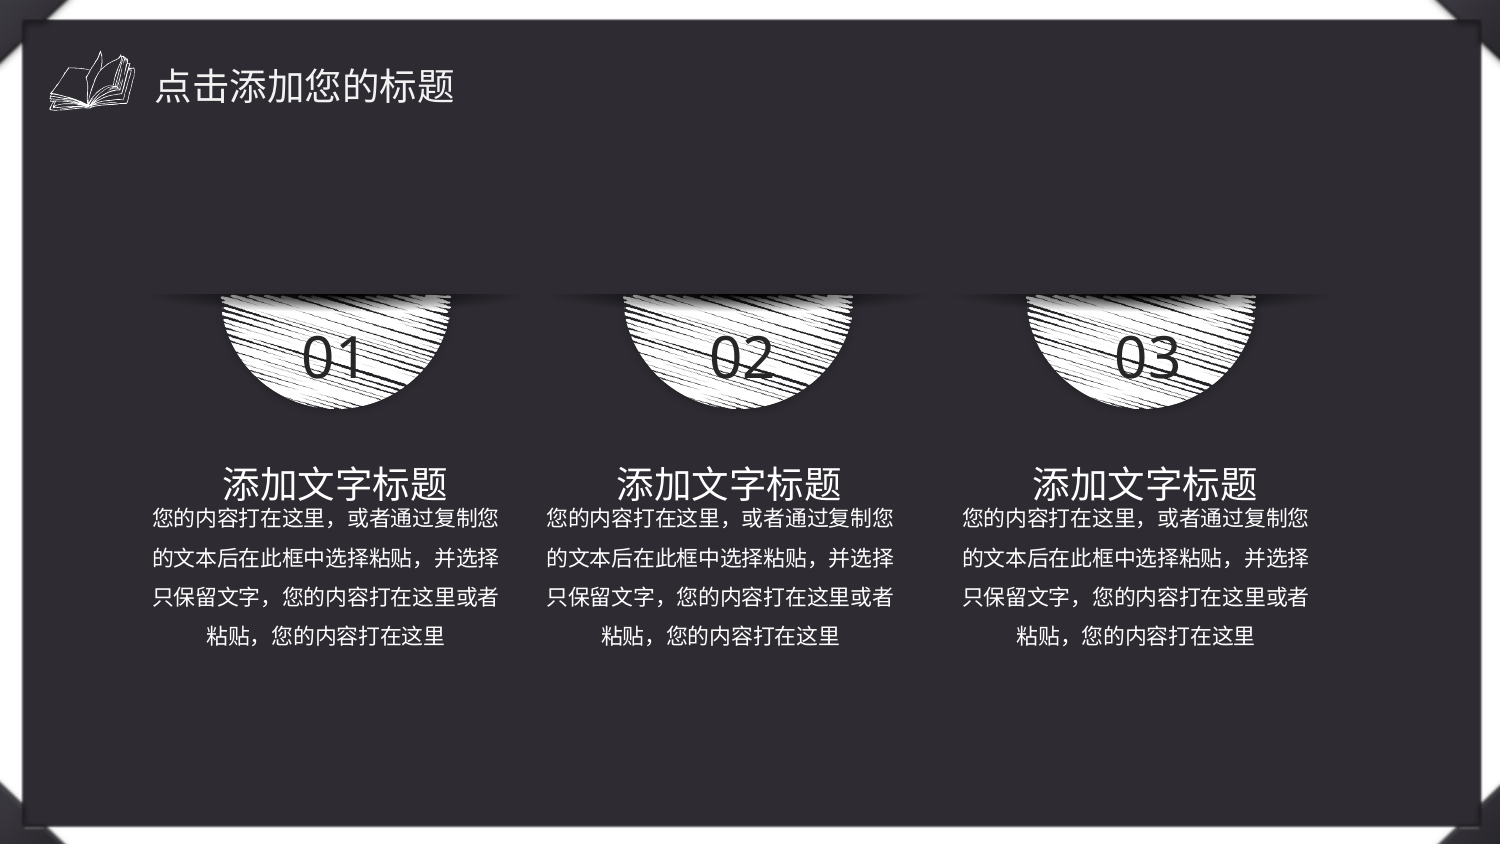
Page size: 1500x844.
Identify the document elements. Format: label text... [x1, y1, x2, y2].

text_box [395, 312, 451, 394]
text_box [1027, 312, 1088, 396]
text_box [286, 398, 386, 410]
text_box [133, 430, 528, 659]
text_box [222, 312, 275, 392]
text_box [943, 430, 1347, 659]
picture [0, 0, 1500, 844]
text_box [1208, 312, 1256, 389]
text_box [49, 50, 136, 111]
text_box [689, 398, 789, 410]
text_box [528, 430, 931, 659]
text_box [803, 312, 853, 390]
text_box 点击添加您的标题 [139, 55, 513, 116]
text_box [1092, 398, 1192, 410]
text_box 02 [683, 312, 803, 398]
text_box 03 [1088, 312, 1208, 398]
text_box [624, 312, 683, 395]
text_box 01 [275, 312, 395, 398]
